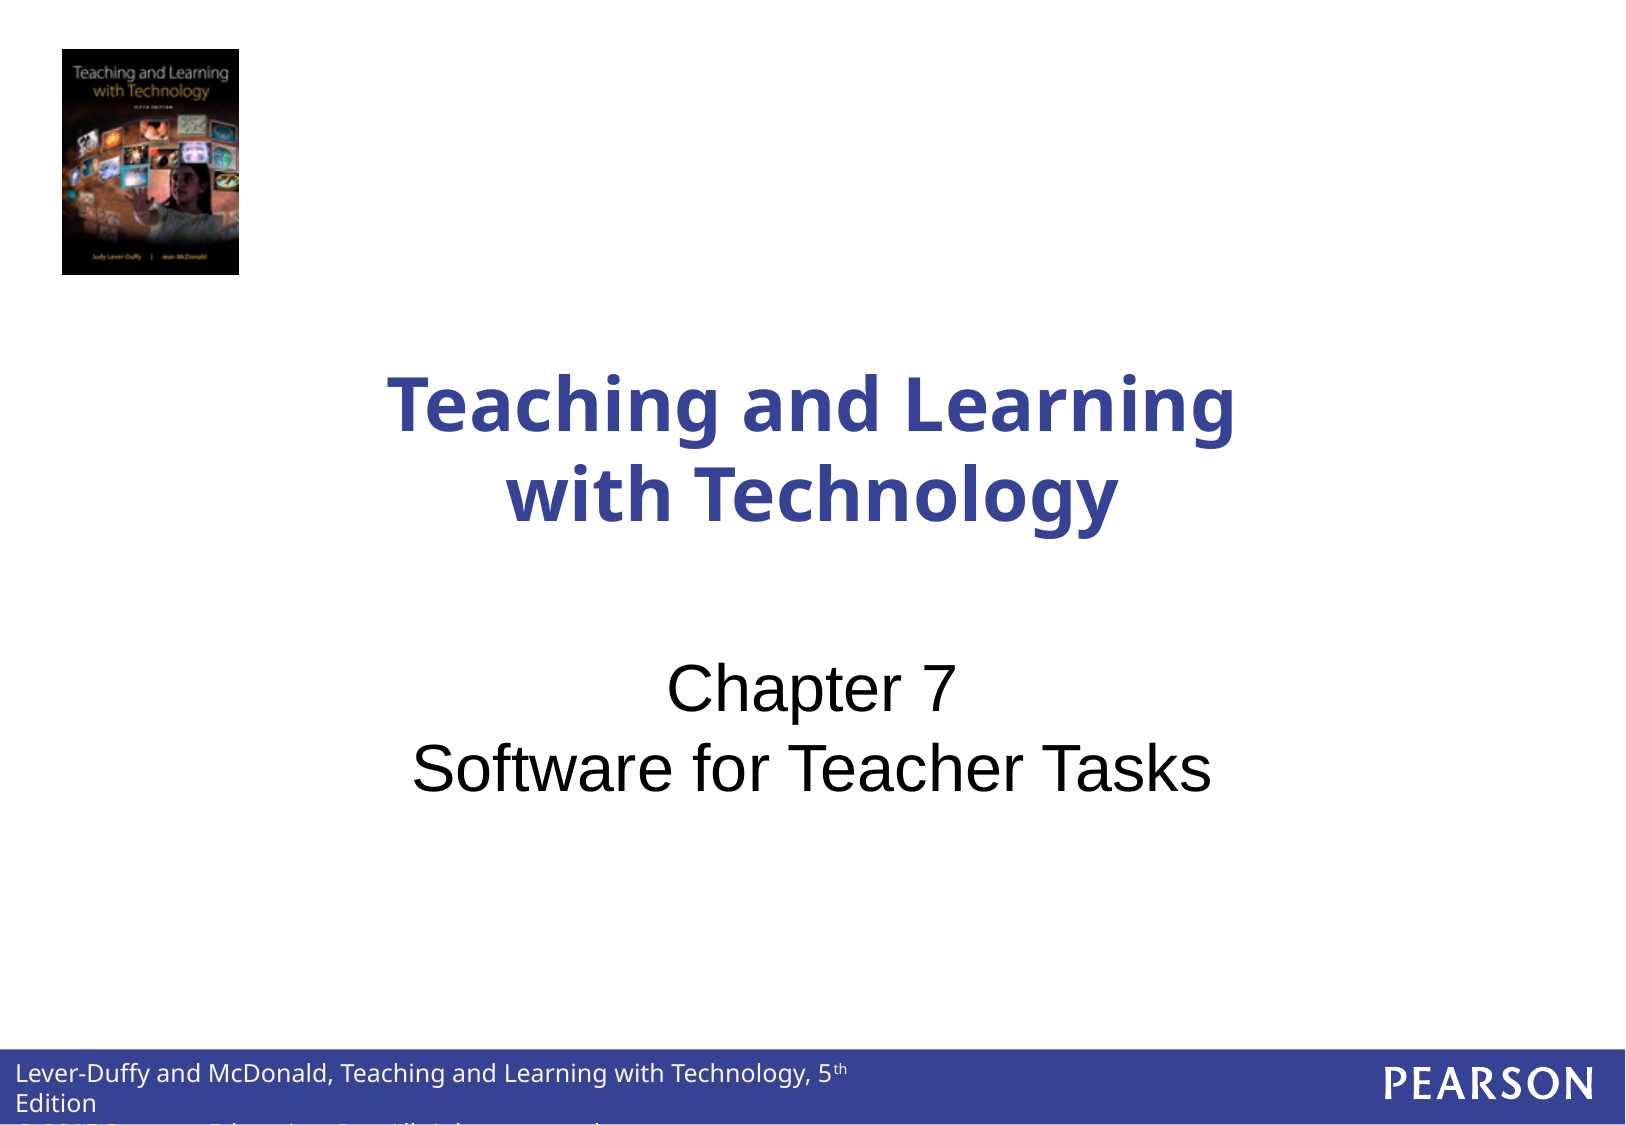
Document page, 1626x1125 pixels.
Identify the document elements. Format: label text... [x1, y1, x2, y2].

picture [62, 49, 240, 276]
subtitle Chapter 7 Software for Teacher Tasks [243, 637, 1382, 925]
title Teaching and Learning with Technology [121, 349, 1504, 591]
